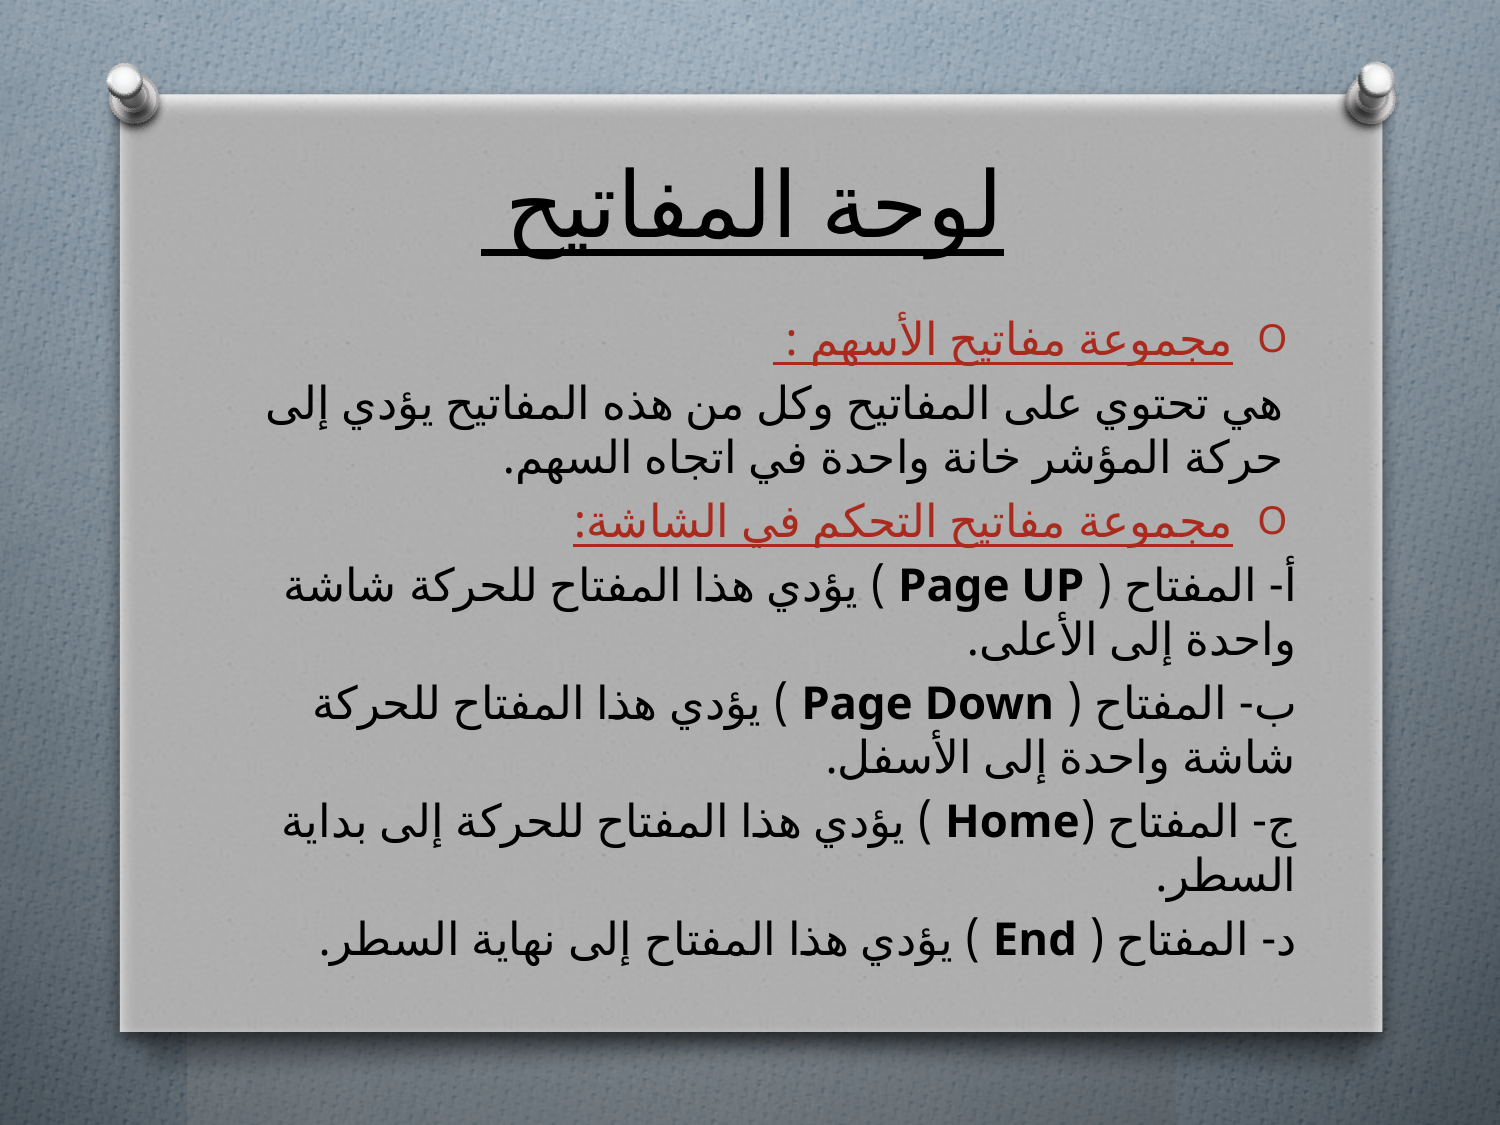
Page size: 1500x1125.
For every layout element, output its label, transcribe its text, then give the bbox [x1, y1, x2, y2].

picture [75, 29, 198, 153]
list مجموعة مفاتيح الأسهم : هي تحتوي على المفاتيح وكل من هذه المفاتيح يؤدي إلى حركة المؤشر خانة واحدة في اتجاه السهم. مجموعة مفاتيح التحكم في الشاشة: أ- المفتاح ( Page UP ) يؤدي هذا المفتاح للحركة شاشة واحدة إلى الأعلى. ب- المفتاح ( Page Down ) يؤدي هذا المفتاح للحركة شاشة واحدة إلى الأسفل. ج- المفتاح (Home ) يؤدي هذا المفتاح للحركة إلى بداية السطر. د- المفتاح ( End ) يؤدي هذا المفتاح إلى نهاية السطر. [183, 302, 1312, 979]
picture [1317, 35, 1439, 156]
title لوحة المفاتيح [171, 101, 1314, 299]
